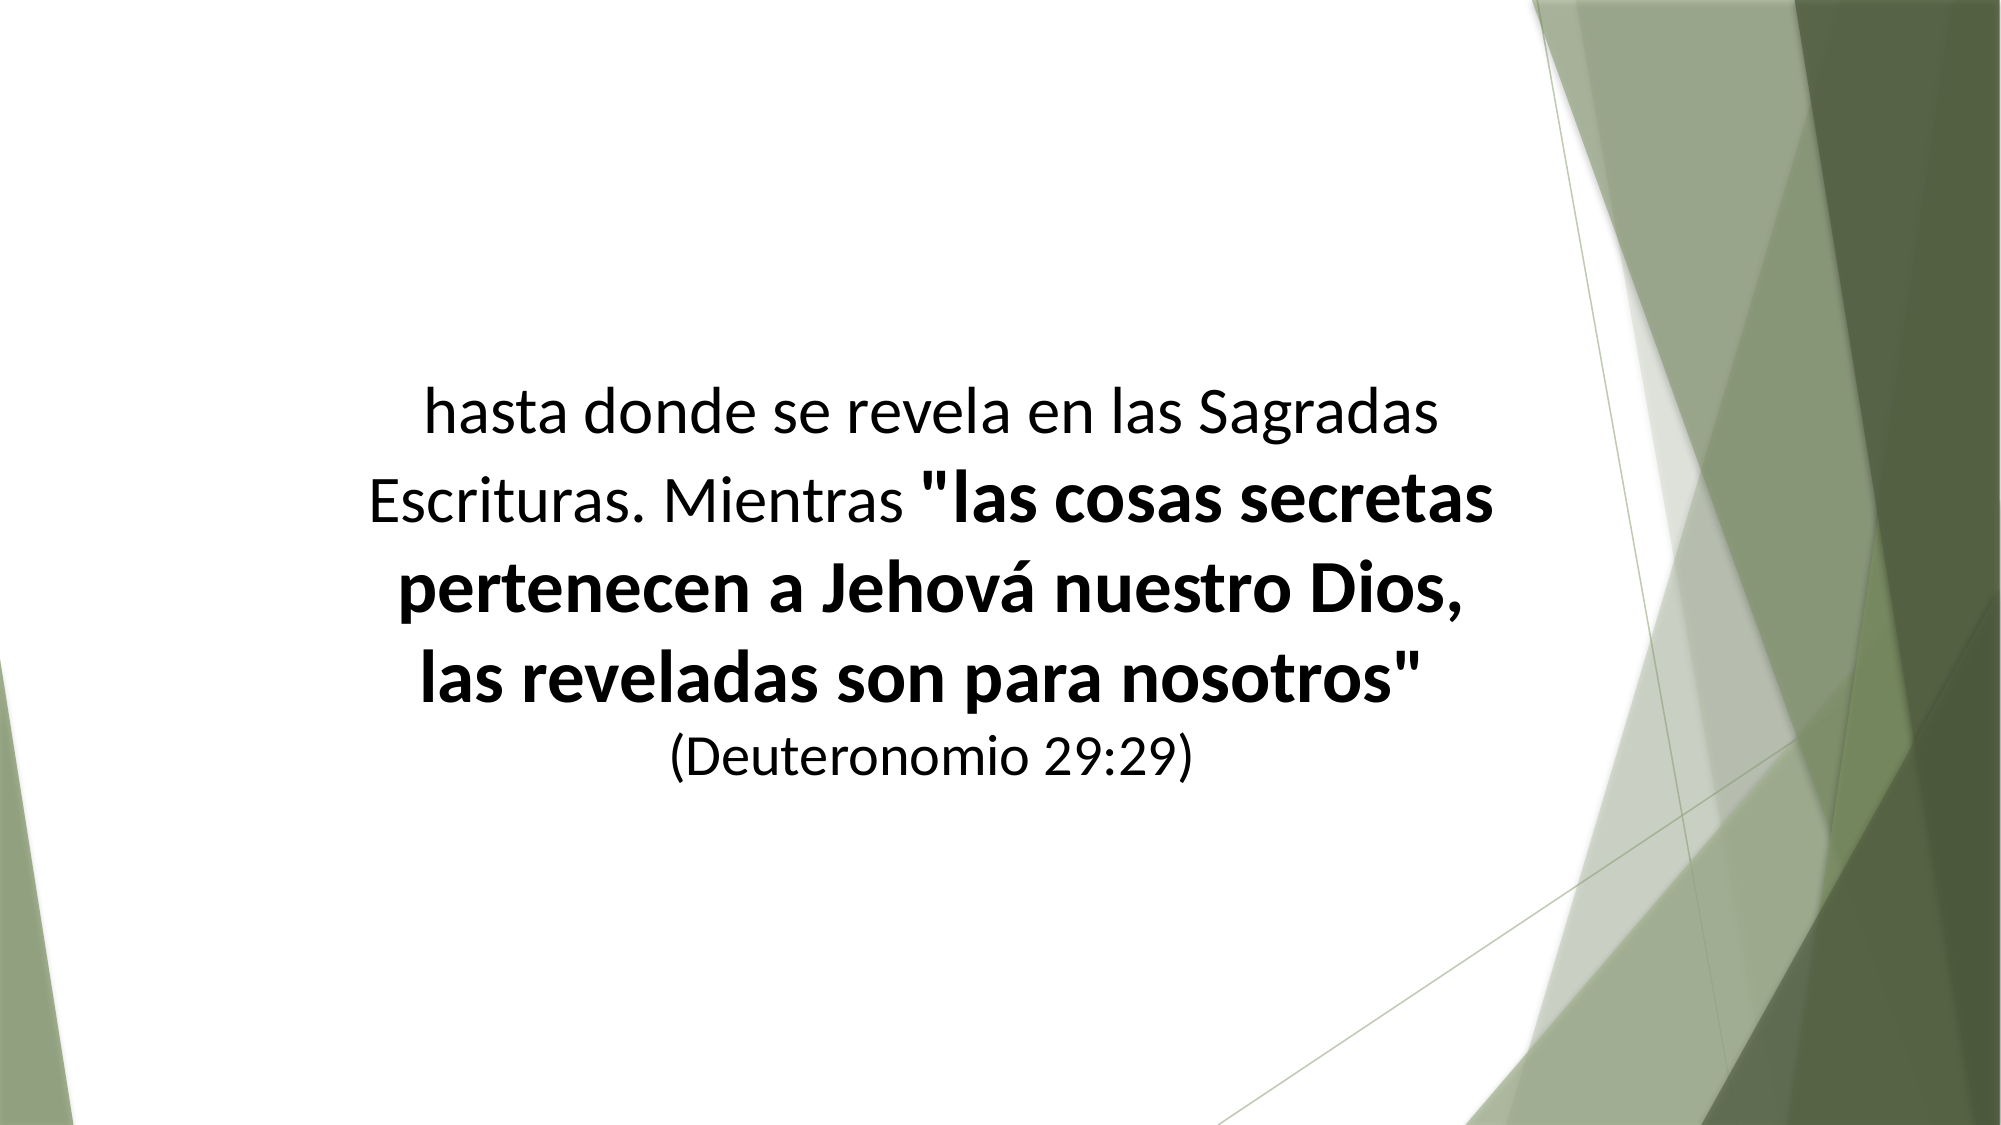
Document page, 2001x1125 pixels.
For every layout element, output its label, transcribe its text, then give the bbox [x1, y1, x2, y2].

text_box hasta donde se revela en las Sagradas Escrituras. Mientras "las cosas secretas pertenecen a Jehová nuestro Dios, las reveladas son para nosotros" (Deuteronomio 29:29) [350, 360, 1513, 795]
